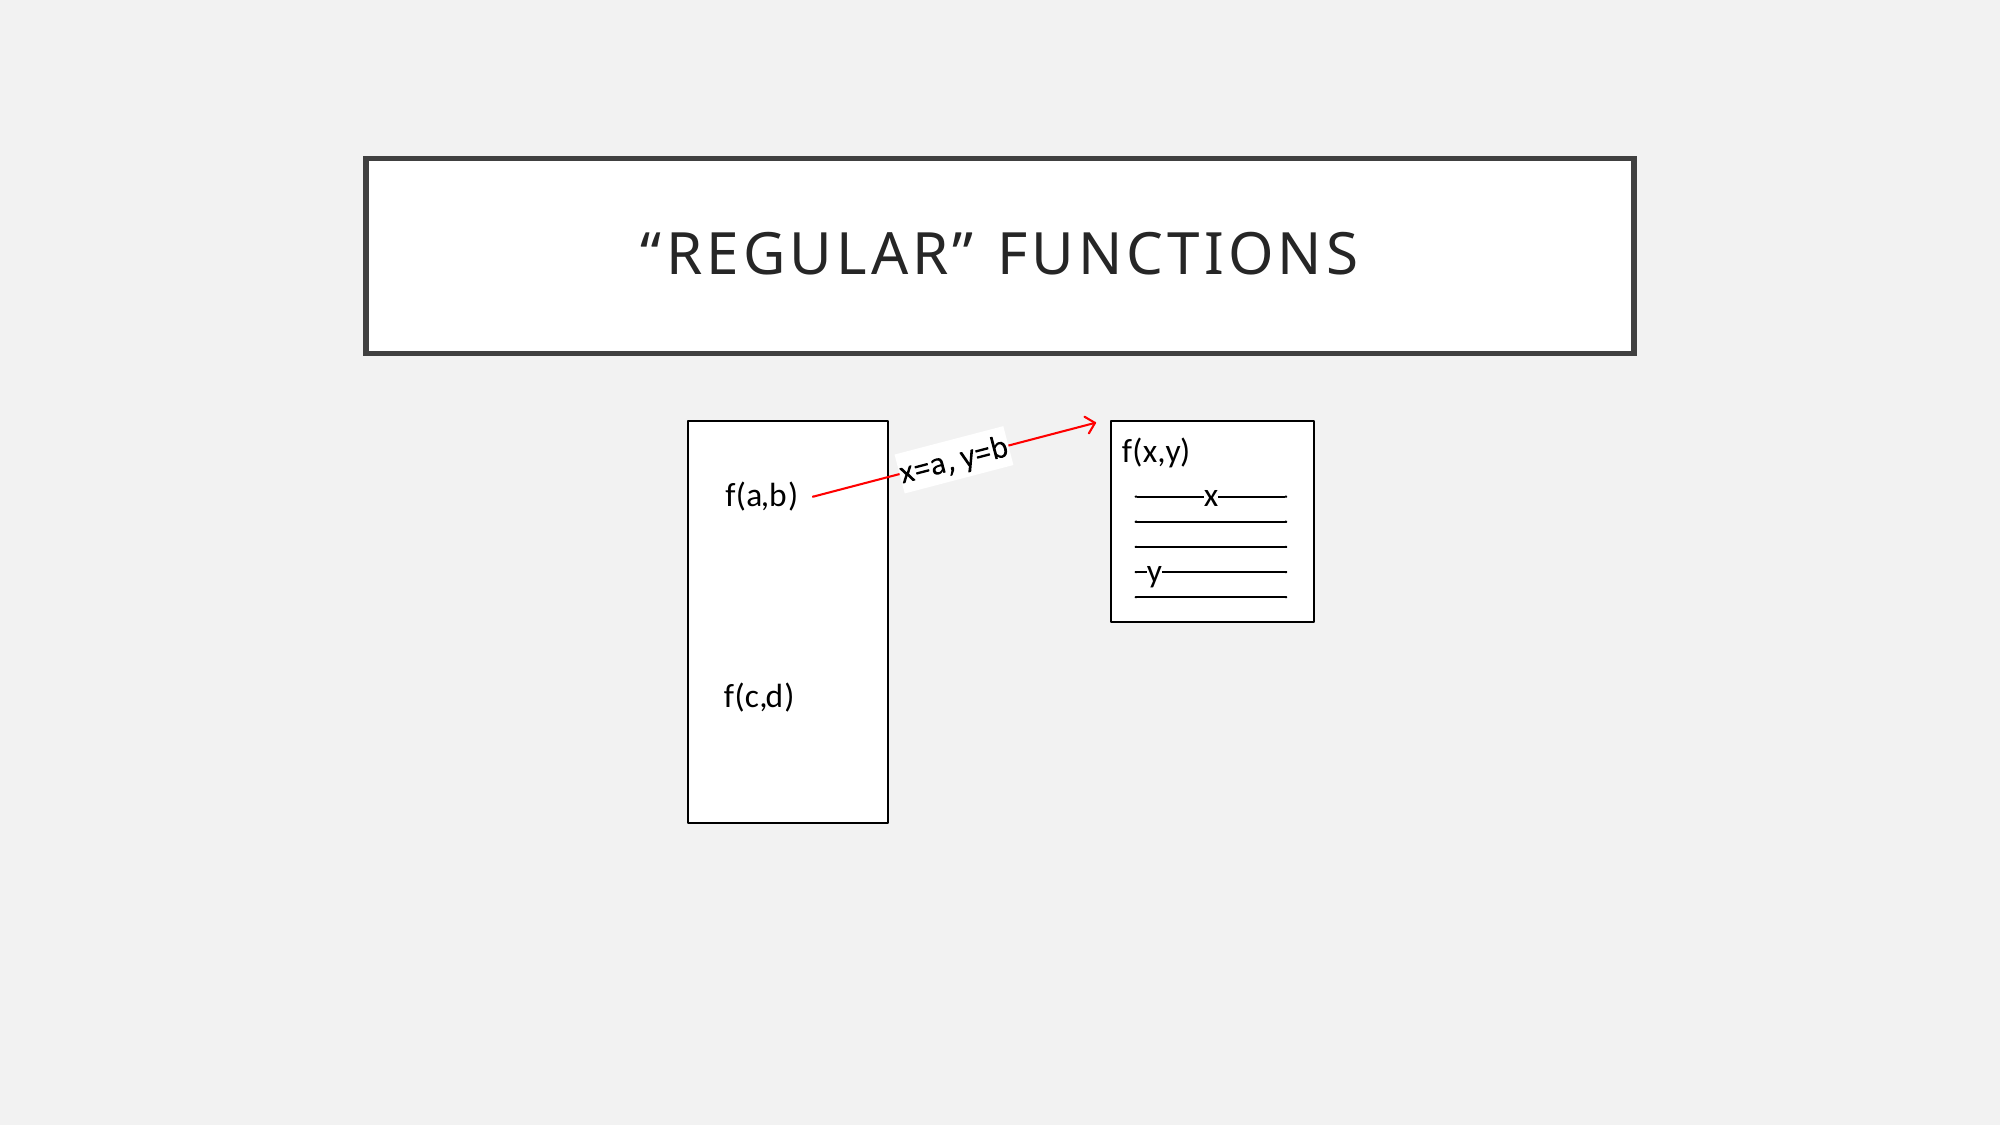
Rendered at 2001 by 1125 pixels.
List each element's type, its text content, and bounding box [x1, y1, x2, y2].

picture [683, 408, 1317, 824]
title “Regular” Functions [363, 156, 1637, 356]
